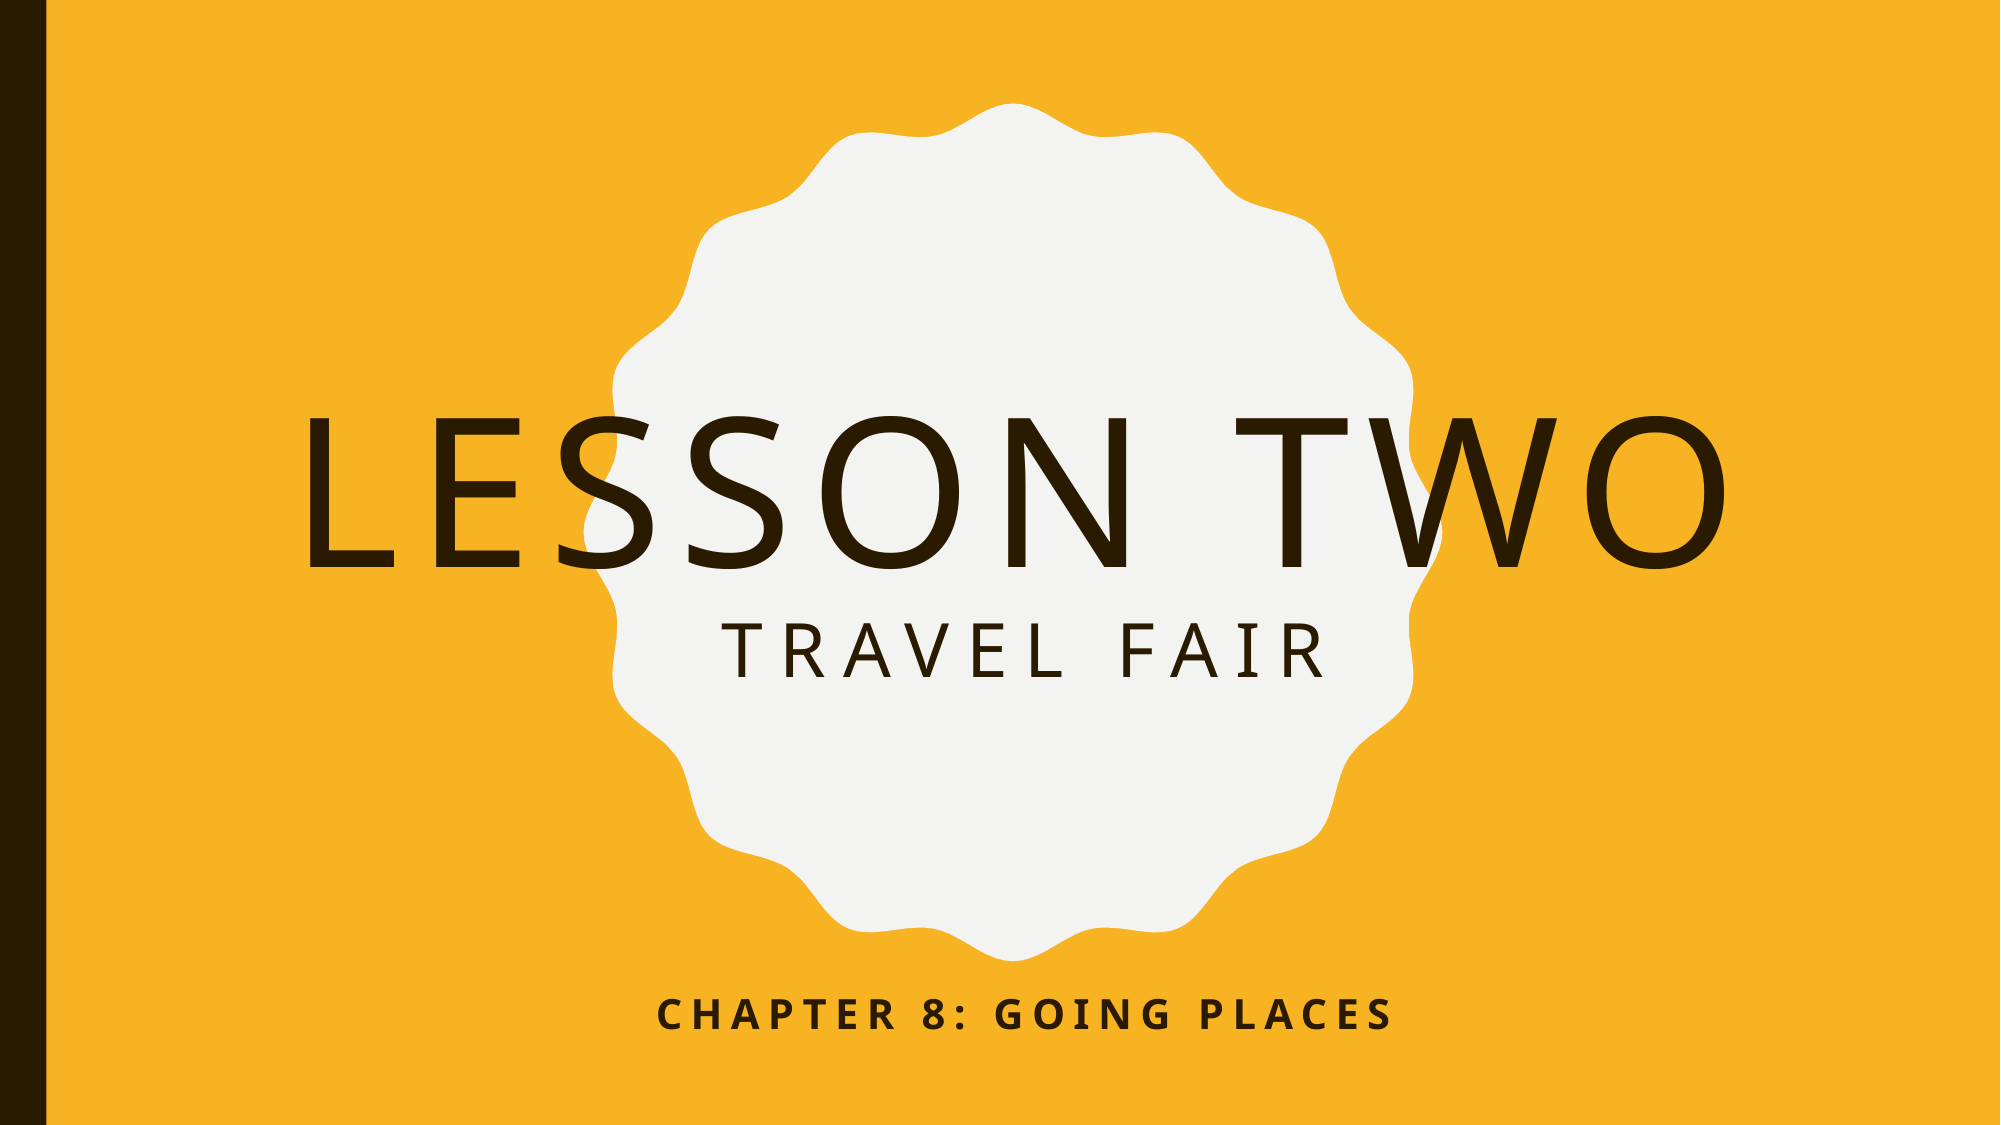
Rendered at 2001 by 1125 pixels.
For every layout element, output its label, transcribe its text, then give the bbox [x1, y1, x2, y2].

subtitle Chapter 8: going places [363, 980, 1684, 1103]
title Lesson two Travel fair [176, 180, 1870, 902]
